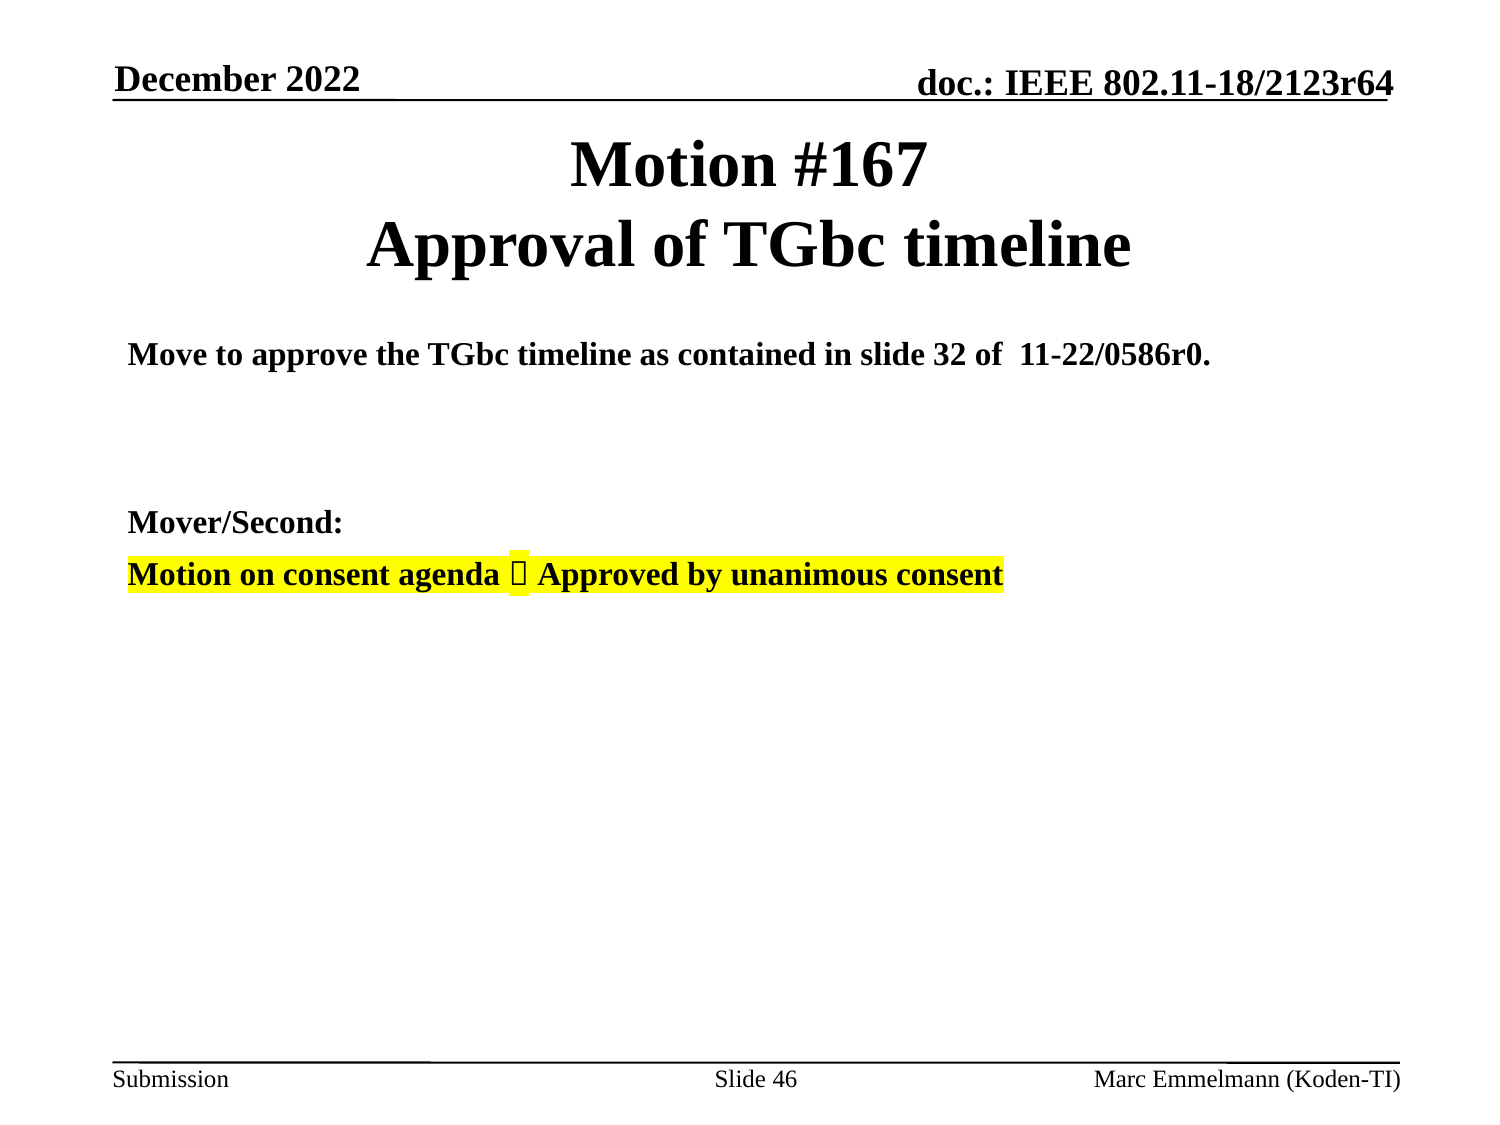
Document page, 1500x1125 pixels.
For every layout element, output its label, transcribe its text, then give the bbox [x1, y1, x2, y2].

title Motion #167 Approval of TGbc timeline [112, 112, 1388, 288]
slide_number Slide 46 [712, 1061, 800, 1123]
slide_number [114, 54, 423, 100]
list Move to approve the TGbc timeline as contained in slide 32 of 11-22/0586r0. Mover/Second: Motion on consent agenda  Approved by unanimous consent [112, 324, 1388, 1000]
footer Marc Emmelmann (Koden-TI) [878, 1061, 1402, 1093]
